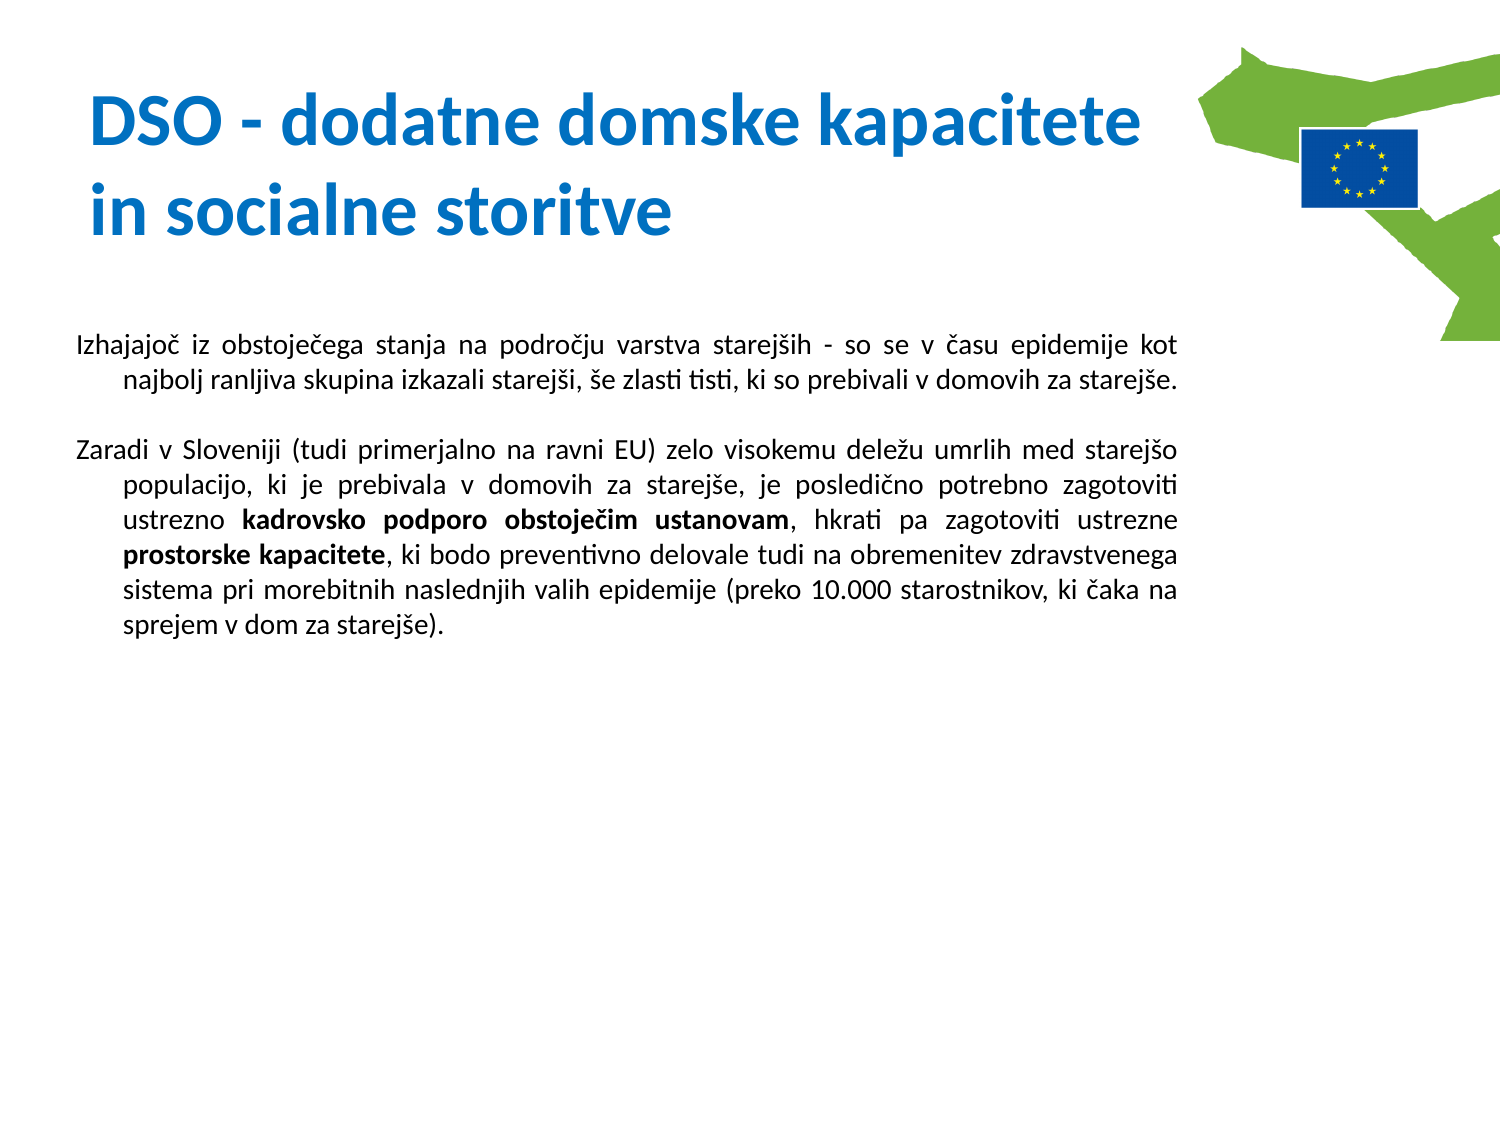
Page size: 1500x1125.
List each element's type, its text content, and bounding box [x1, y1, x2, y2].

text_box [61, 218, 1384, 409]
text_box Izhajajoč iz obstoječega stanja na področju varstva starejših - so se v času epidemije kot najbolj ranljiva skupina izkazali starejši, še zlasti tisti, ki so prebivali v domovih za starejše. Zaradi v Sloveniji (tudi primerjalno na ravni EU) zelo visokemu deležu umrlih med starejšo populacijo, ki je prebivala v domovih za starejše, je posledično potrebno zagotoviti ustrezno kadrovsko podporo obstoječim ustanovam, hkrati pa zagotoviti ustrezne prostorske kapacitete, ki bodo preventivno delovale tudi na obremenitev zdravstvenega sistema pri morebitnih naslednjih valih epidemije (preko 10.000 starostnikov, ki čaka na sprejem v dom za starejše). [61, 283, 1194, 753]
text_box DSO - dodatne domske kapacitete in socialne storitve [75, 63, 1194, 218]
picture [1197, 6, 1500, 410]
